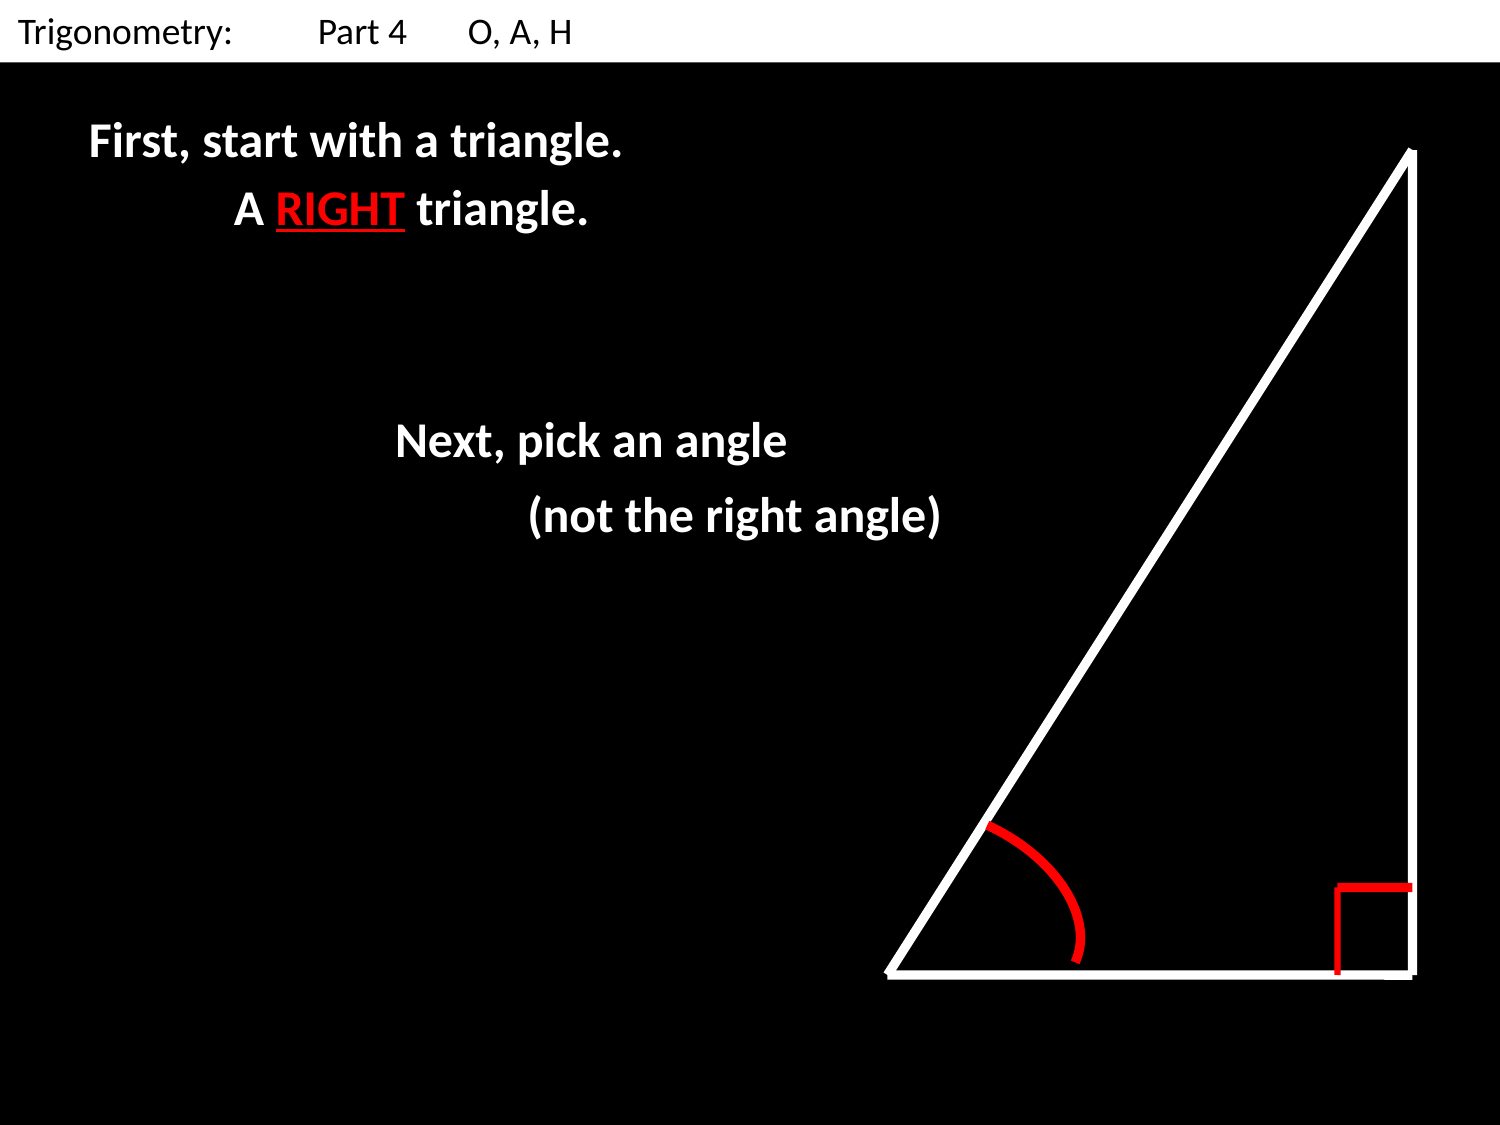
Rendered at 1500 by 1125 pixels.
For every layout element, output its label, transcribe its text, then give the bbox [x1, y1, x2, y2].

text_box First, start with a triangle. [74, 99, 639, 175]
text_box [737, 299, 1500, 826]
text_box (not the right angle) [512, 474, 732, 550]
text_box A RIGHT triangle. [219, 168, 605, 244]
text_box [1330, 893, 1419, 969]
text_box Trigonometry: Part 4 O, A, H [3, 0, 633, 105]
text_box [950, 834, 1081, 963]
text_box Next, pick an angle [380, 399, 732, 475]
text_box [633, 0, 1500, 64]
